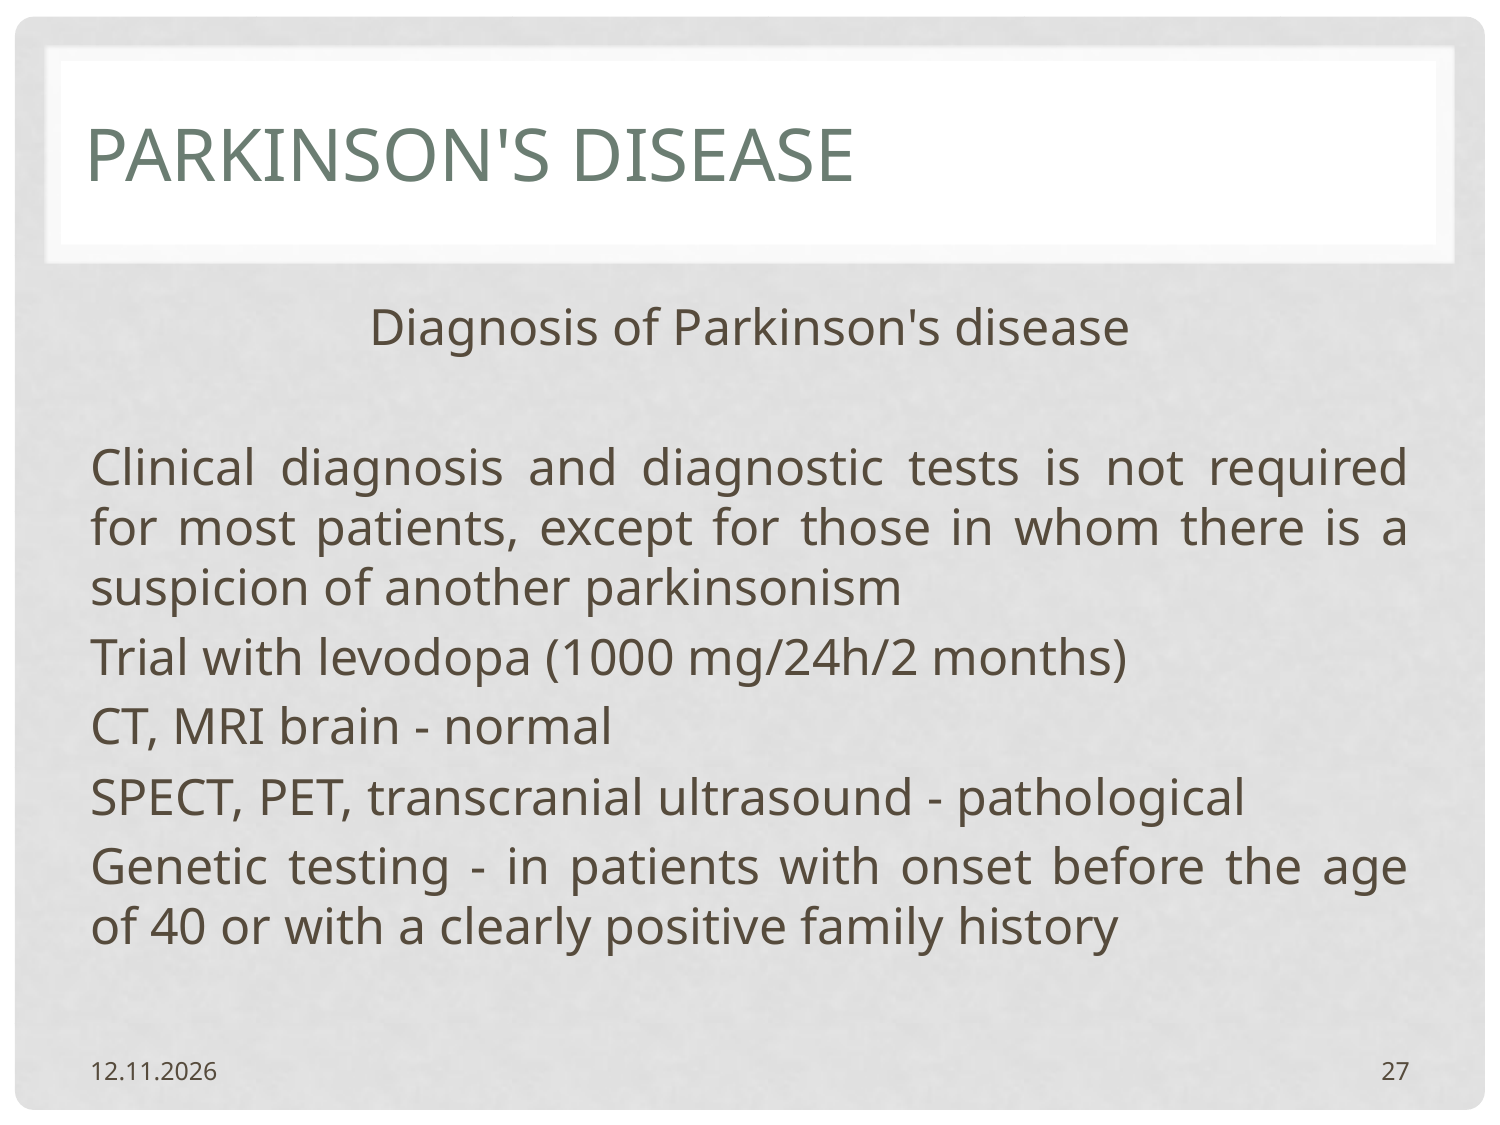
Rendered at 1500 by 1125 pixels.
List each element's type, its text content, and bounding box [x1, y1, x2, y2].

slide_number 27 [1074, 1042, 1425, 1103]
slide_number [75, 1042, 425, 1103]
list Diagnosis of Parkinson's disease Clinical diagnosis and diagnostic tests is not required for most patients, except for those in whom there is a suspicion of another parkinsonism Trial with levodopa (1000 mg/24h/2 months) CT, MRI brain - normal SPECT, PET, transcranial ultrasound - pathological Genetic testing - in patients with onset before the age of 40 or with a clearly positive family history [75, 287, 1425, 1005]
title PARKINSON'S DISEASE [69, 66, 1425, 238]
